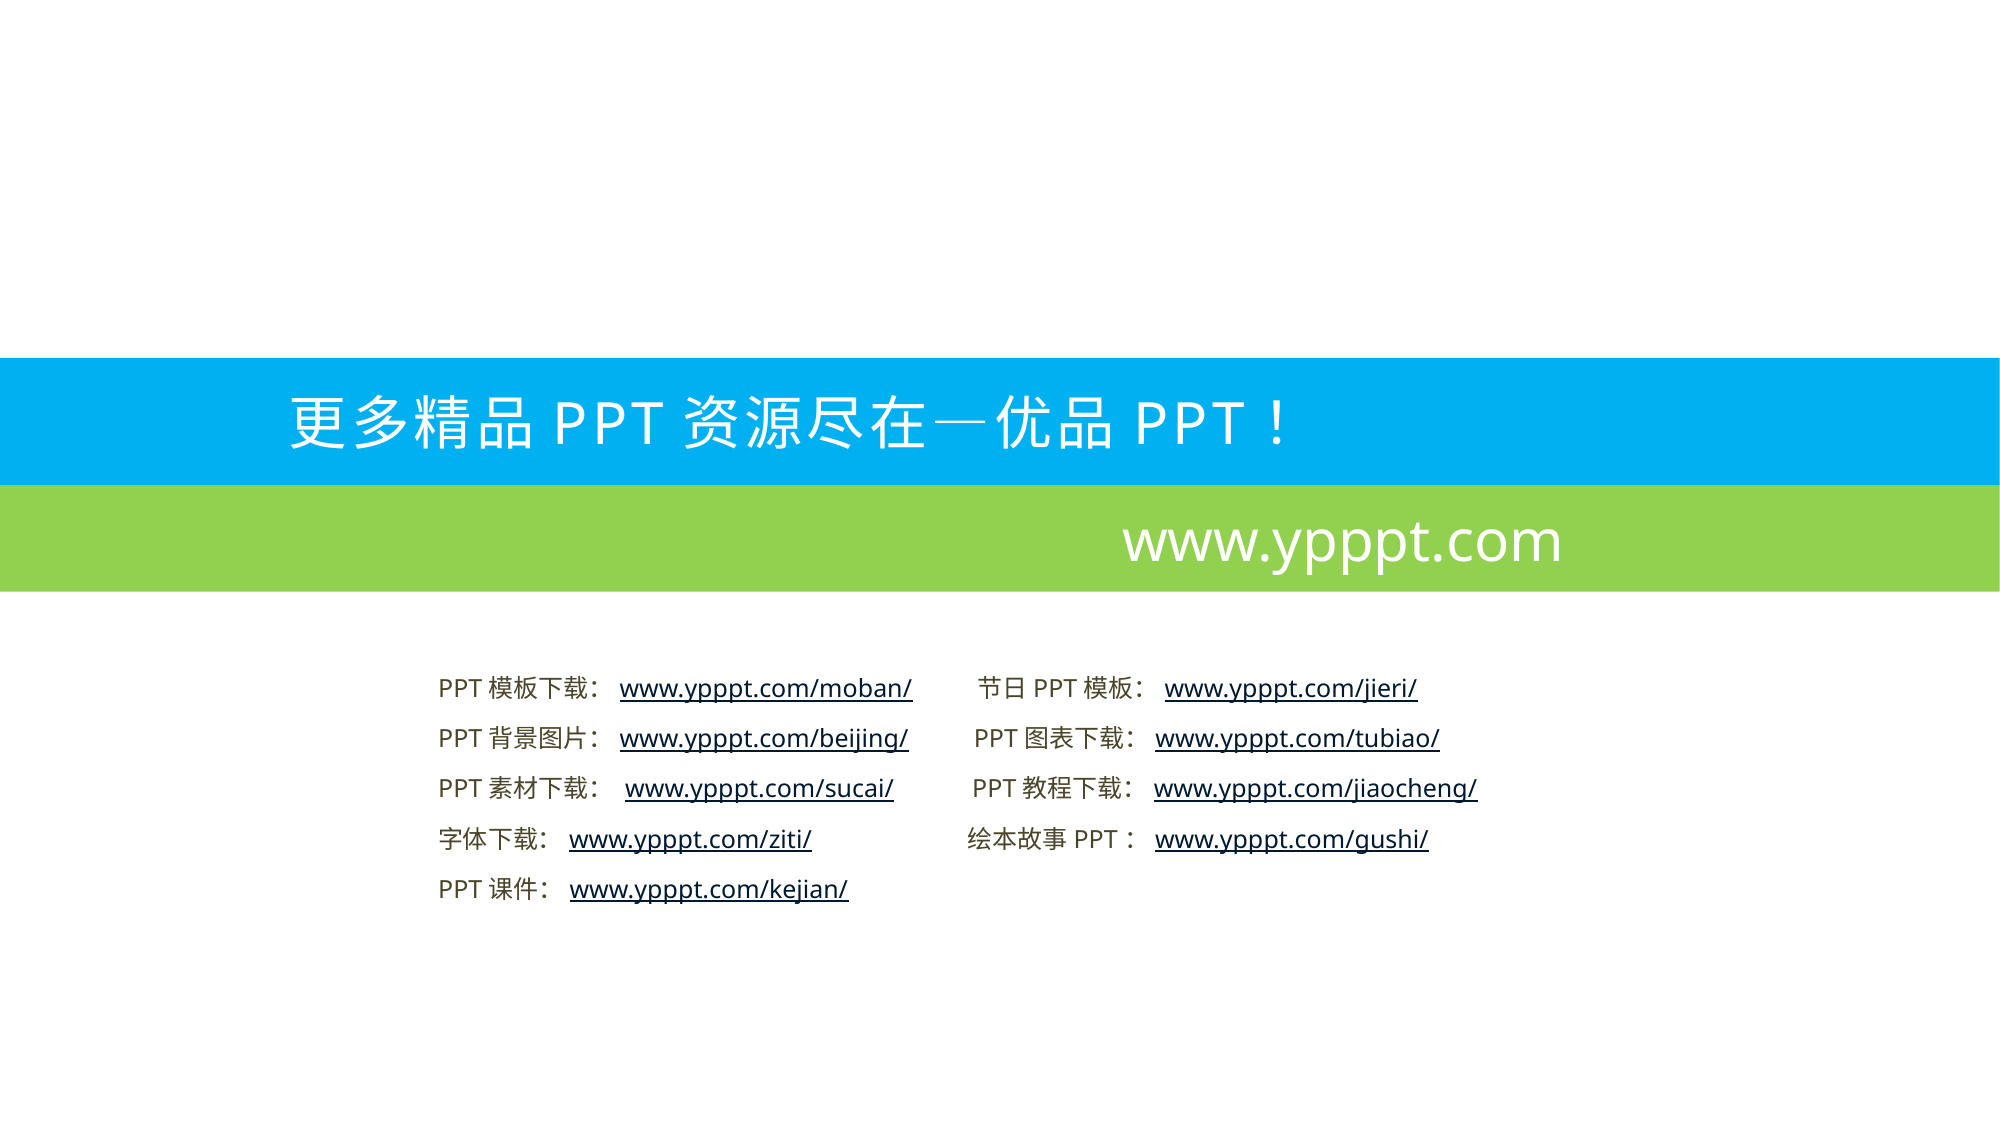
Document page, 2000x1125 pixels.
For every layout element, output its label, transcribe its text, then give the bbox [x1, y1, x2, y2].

text_box 更多精品PPT资源尽在—优品PPT！ [0, 357, 2000, 486]
text_box www.ypppt.com [0, 486, 2000, 593]
text_box PPT模板下载：www.ypppt.com/moban/ 节日PPT模板：www.ypppt.com/jieri/ PPT背景图片：www.ypppt.com/beijing/ PPT图表下载：www.ypppt.com/tubiao/ PPT素材下载： www.ypppt.com/sucai/ PPT教程下载：www.ypppt.com/jiaocheng/ 字体下载：www.ypppt.com/ziti/ 绘本故事PPT：www.ypppt.com/gushi/ PPT课件：www.ypppt.com/kejian/ [423, 643, 1557, 921]
